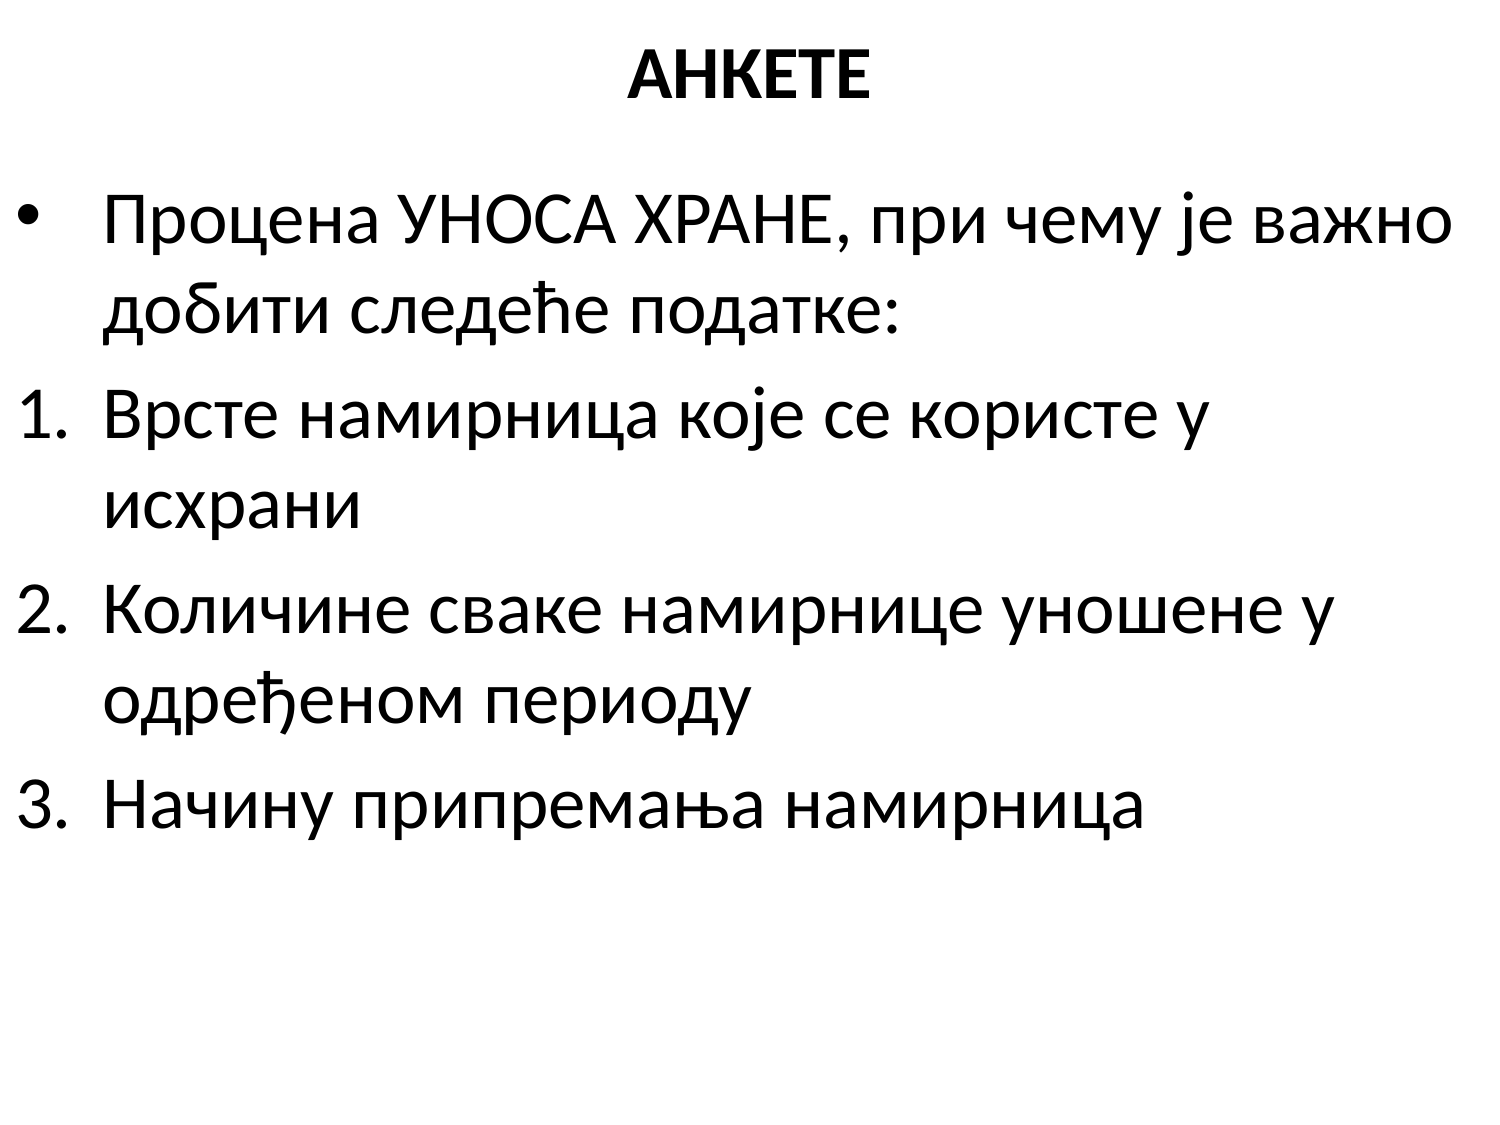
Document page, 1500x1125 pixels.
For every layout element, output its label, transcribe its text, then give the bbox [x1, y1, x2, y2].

title АНКЕТЕ [0, 0, 1500, 138]
list Процена УНОСА ХРАНЕ, при чему је важно добити следеће податке: Врсте намирница које се користе у исхрани Количине сваке намирнице уношене у одређеном периоду Начину припремања намирница [0, 160, 1500, 1125]
